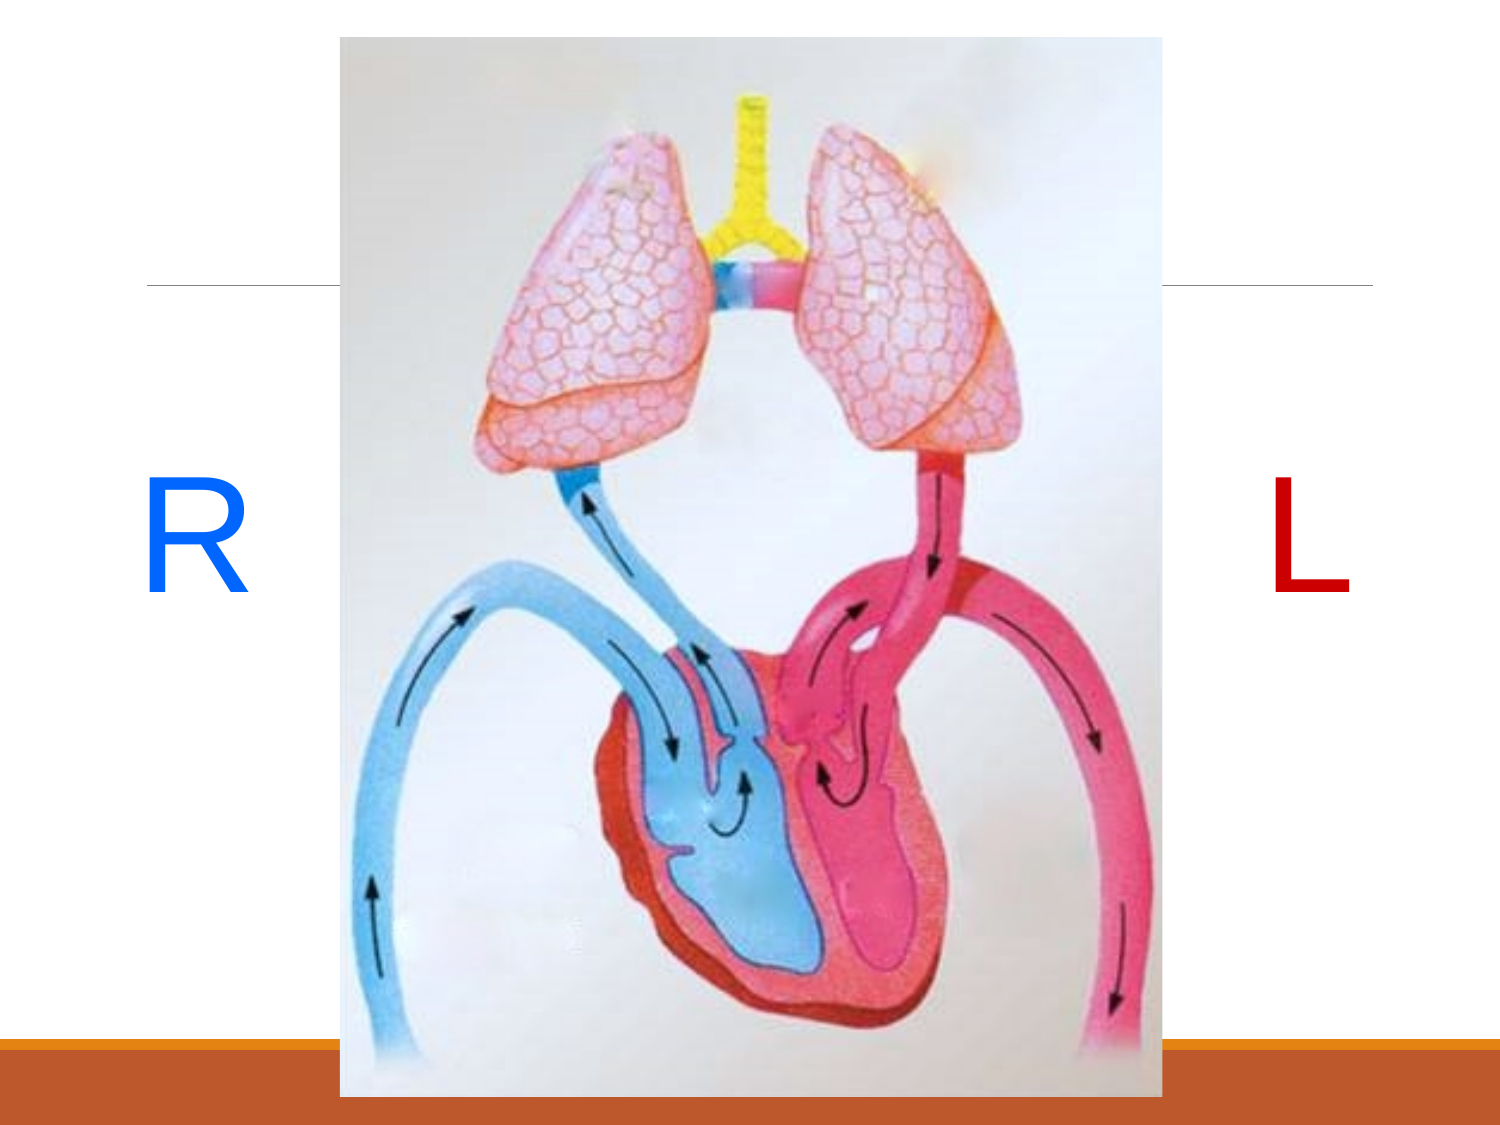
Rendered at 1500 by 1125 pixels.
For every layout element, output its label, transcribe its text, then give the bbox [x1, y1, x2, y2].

picture [339, 36, 1163, 1097]
text_box L [1209, 418, 1410, 634]
text_box R [96, 418, 297, 634]
